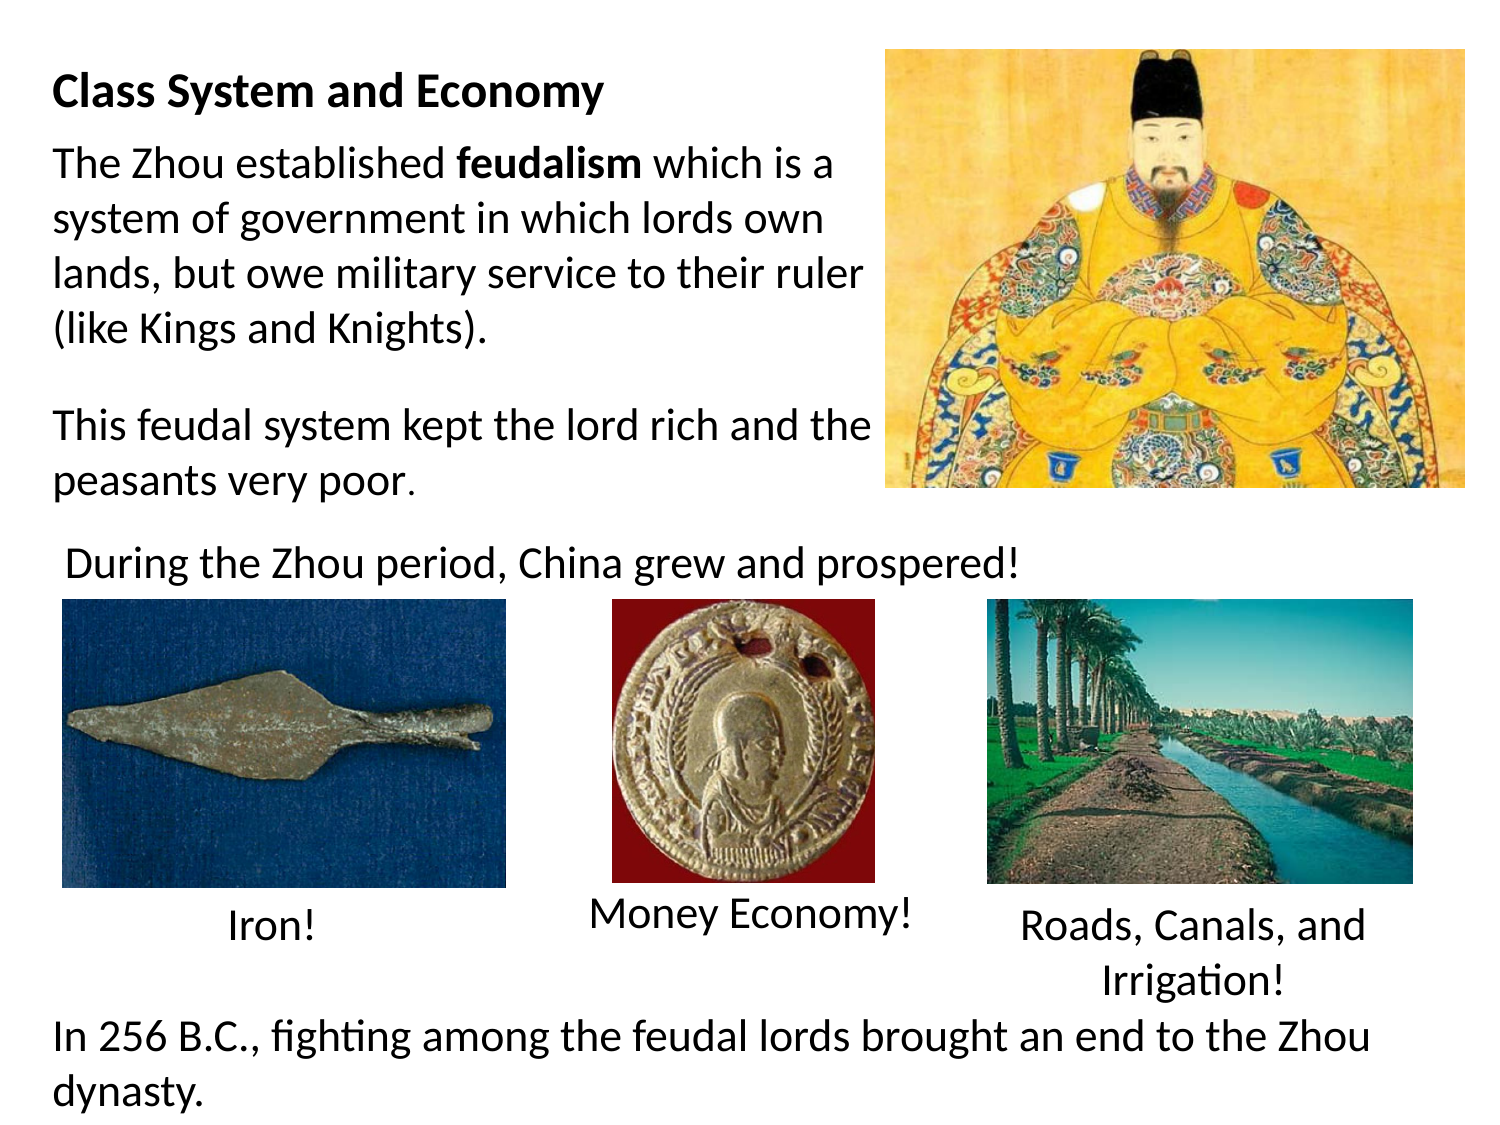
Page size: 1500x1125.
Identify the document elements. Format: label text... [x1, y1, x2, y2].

picture [612, 599, 876, 883]
text_box The Zhou established feudalism which is a system of government in which lords own lands, but owe military service to their ruler (like Kings and Knights). [37, 124, 879, 360]
text_box Class System and Economy [37, 49, 800, 125]
text_box During the Zhou period, China grew and prospered! [50, 525, 1125, 595]
text_box In 256 B.C., fighting among the feudal lords brought an end to the Zhou dynasty. [37, 998, 1475, 1124]
text_box Money Economy! [549, 875, 963, 945]
picture [884, 49, 1465, 488]
text_box This feudal system kept the lord rich and the peasants very poor. [37, 387, 963, 513]
picture [62, 599, 506, 888]
text_box Iron! [212, 896, 338, 958]
picture [987, 599, 1413, 884]
text_box Roads, Canals, and Irrigation! [974, 887, 1413, 998]
